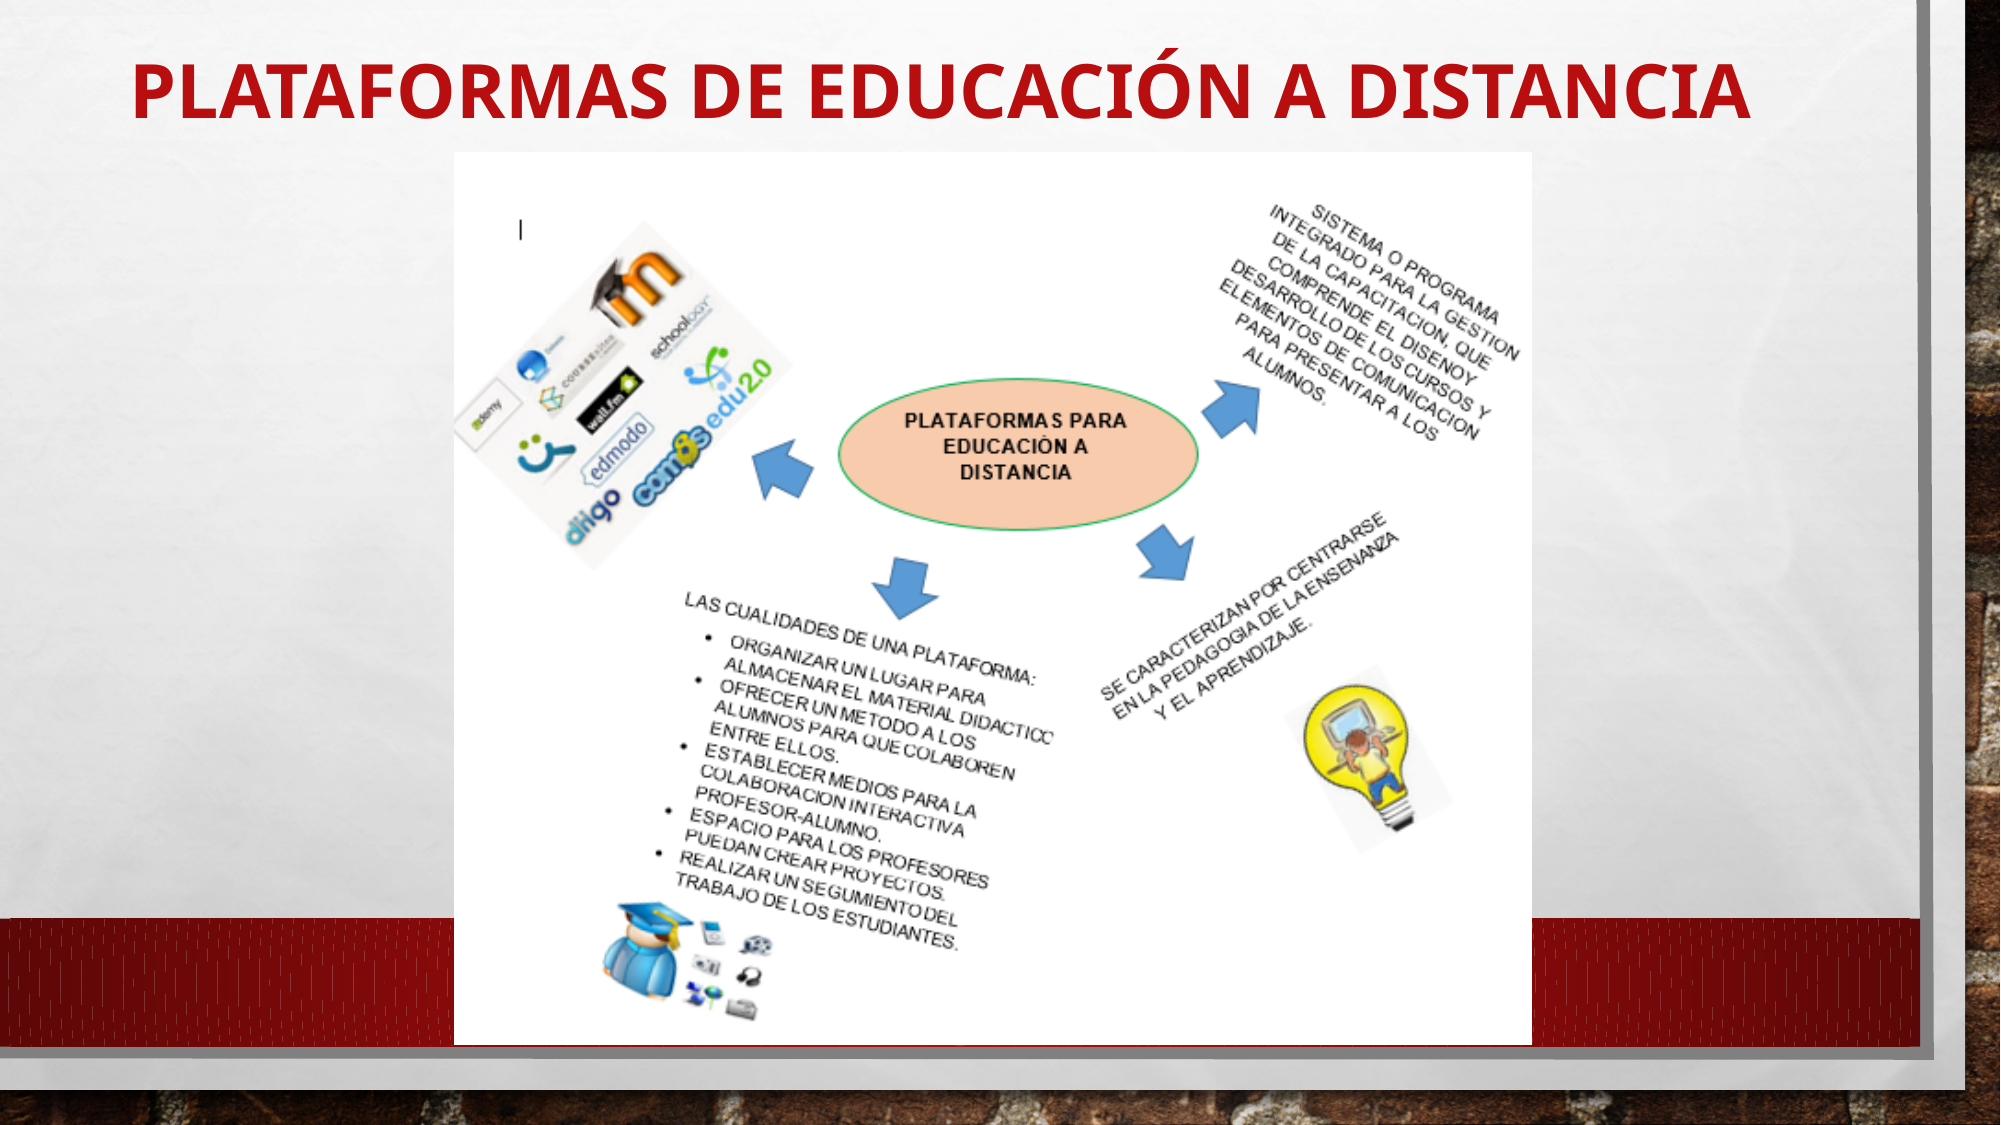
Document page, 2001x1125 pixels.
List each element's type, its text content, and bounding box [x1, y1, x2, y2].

title PLATAFORMAS DE EDUCACIÓN A DISTANCIA [114, 0, 1821, 189]
picture [453, 152, 1532, 1045]
picture [0, 0, 2000, 1125]
